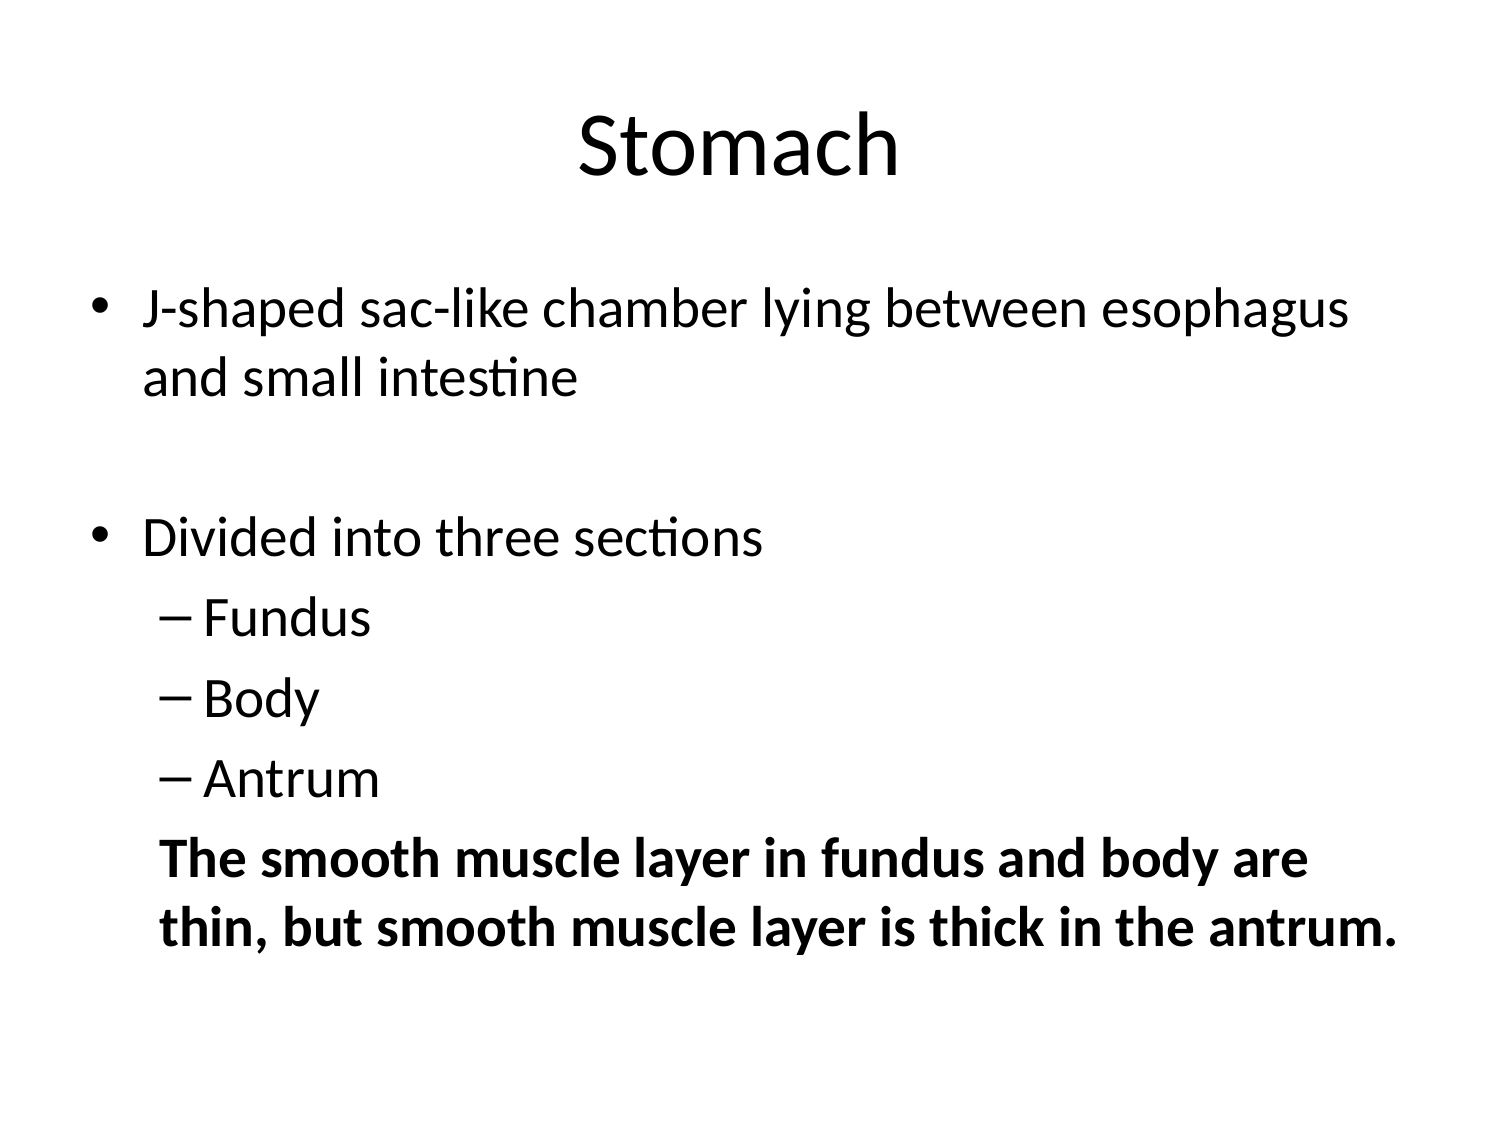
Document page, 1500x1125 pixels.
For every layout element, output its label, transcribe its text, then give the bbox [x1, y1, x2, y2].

list J-shaped sac-like chamber lying between esophagus and small intestine Divided into three sections Fundus Body Antrum The smooth muscle layer in fundus and body are thin, but smooth muscle layer is thick in the antrum. [75, 262, 1425, 1005]
title Stomach [75, 45, 1425, 233]
